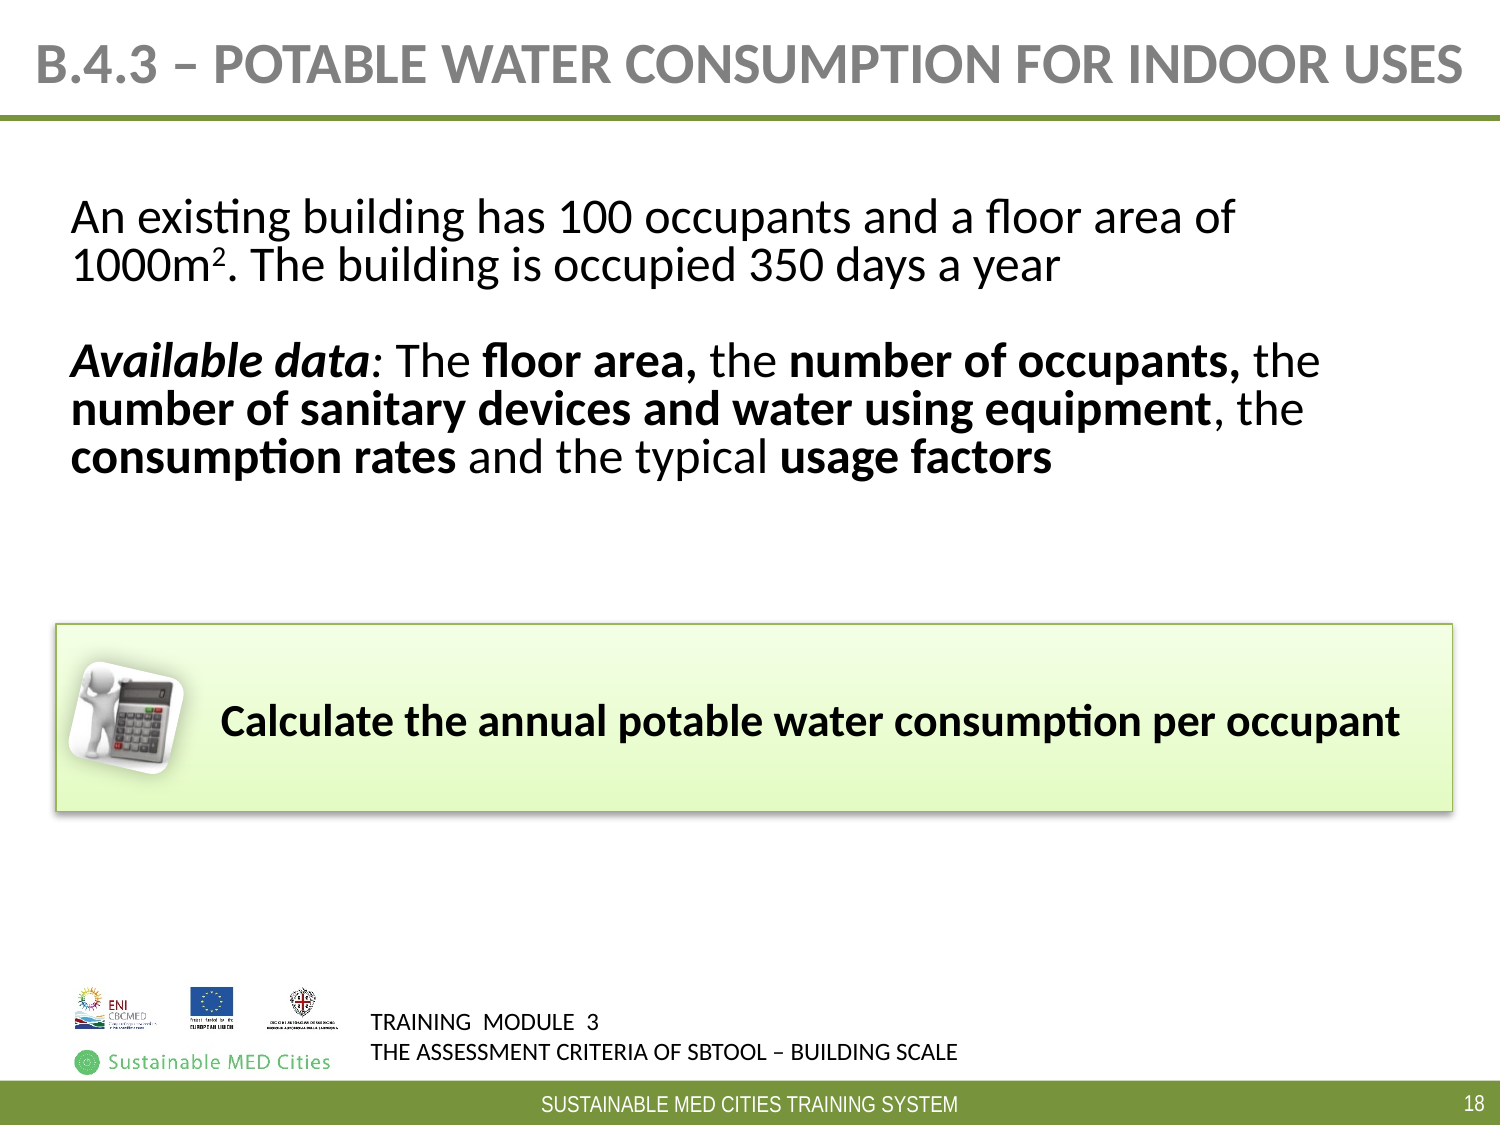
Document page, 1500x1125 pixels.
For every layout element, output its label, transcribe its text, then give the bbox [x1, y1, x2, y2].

list An existing building has 100 occupants and a floor area of 1000m2. The building is occupied 350 days a year Available data: The floor area, the number of occupants, the number of sanitary devices and water using equipment, the consumption rates and the typical usage factors [55, 187, 1406, 525]
slide_number 18 [1149, 1079, 1500, 1125]
picture [62, 978, 356, 1080]
title B.4.3 – POTABLE WATER CONSUMPTION FOR INDOOR USES [0, 0, 1500, 121]
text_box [55, 623, 1453, 812]
